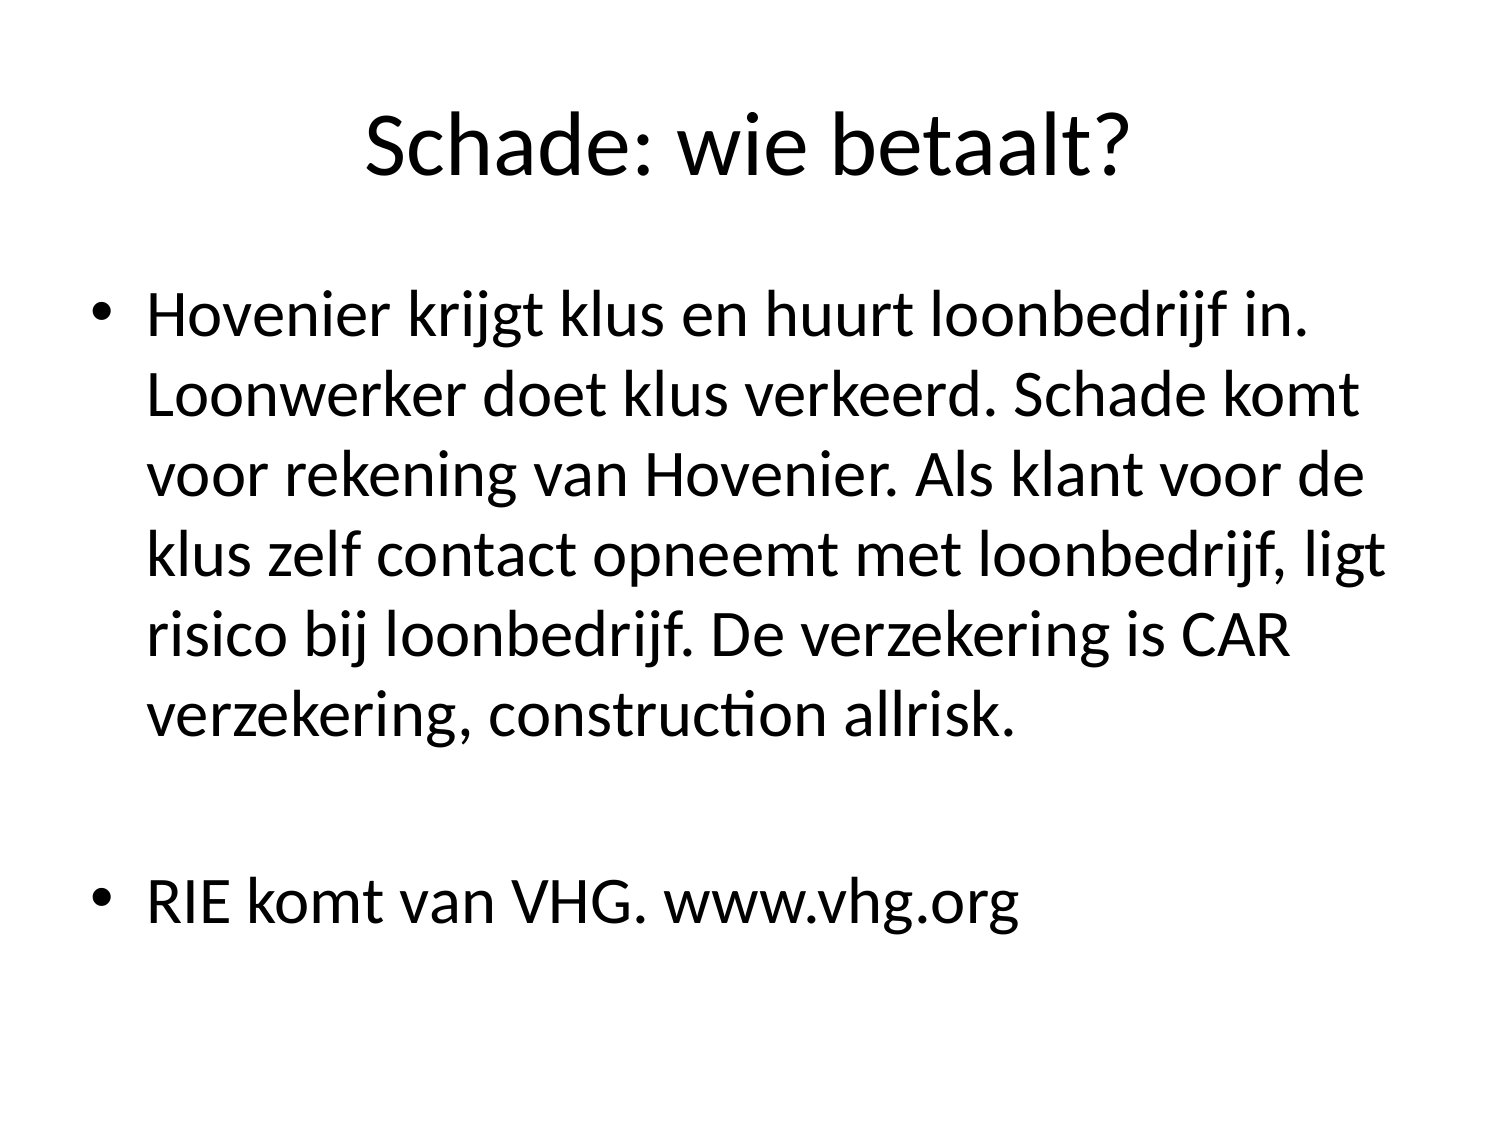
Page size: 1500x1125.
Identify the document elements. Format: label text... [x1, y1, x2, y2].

title Schade: wie betaalt? [75, 45, 1425, 233]
list Hovenier krijgt klus en huurt loonbedrijf in. Loonwerker doet klus verkeerd. Schade komt voor rekening van Hovenier. Als klant voor de klus zelf contact opneemt met loonbedrijf, ligt risico bij loonbedrijf. De verzekering is CAR verzekering, construction allrisk. RIE komt van VHG. www.vhg.org [75, 262, 1425, 1005]
